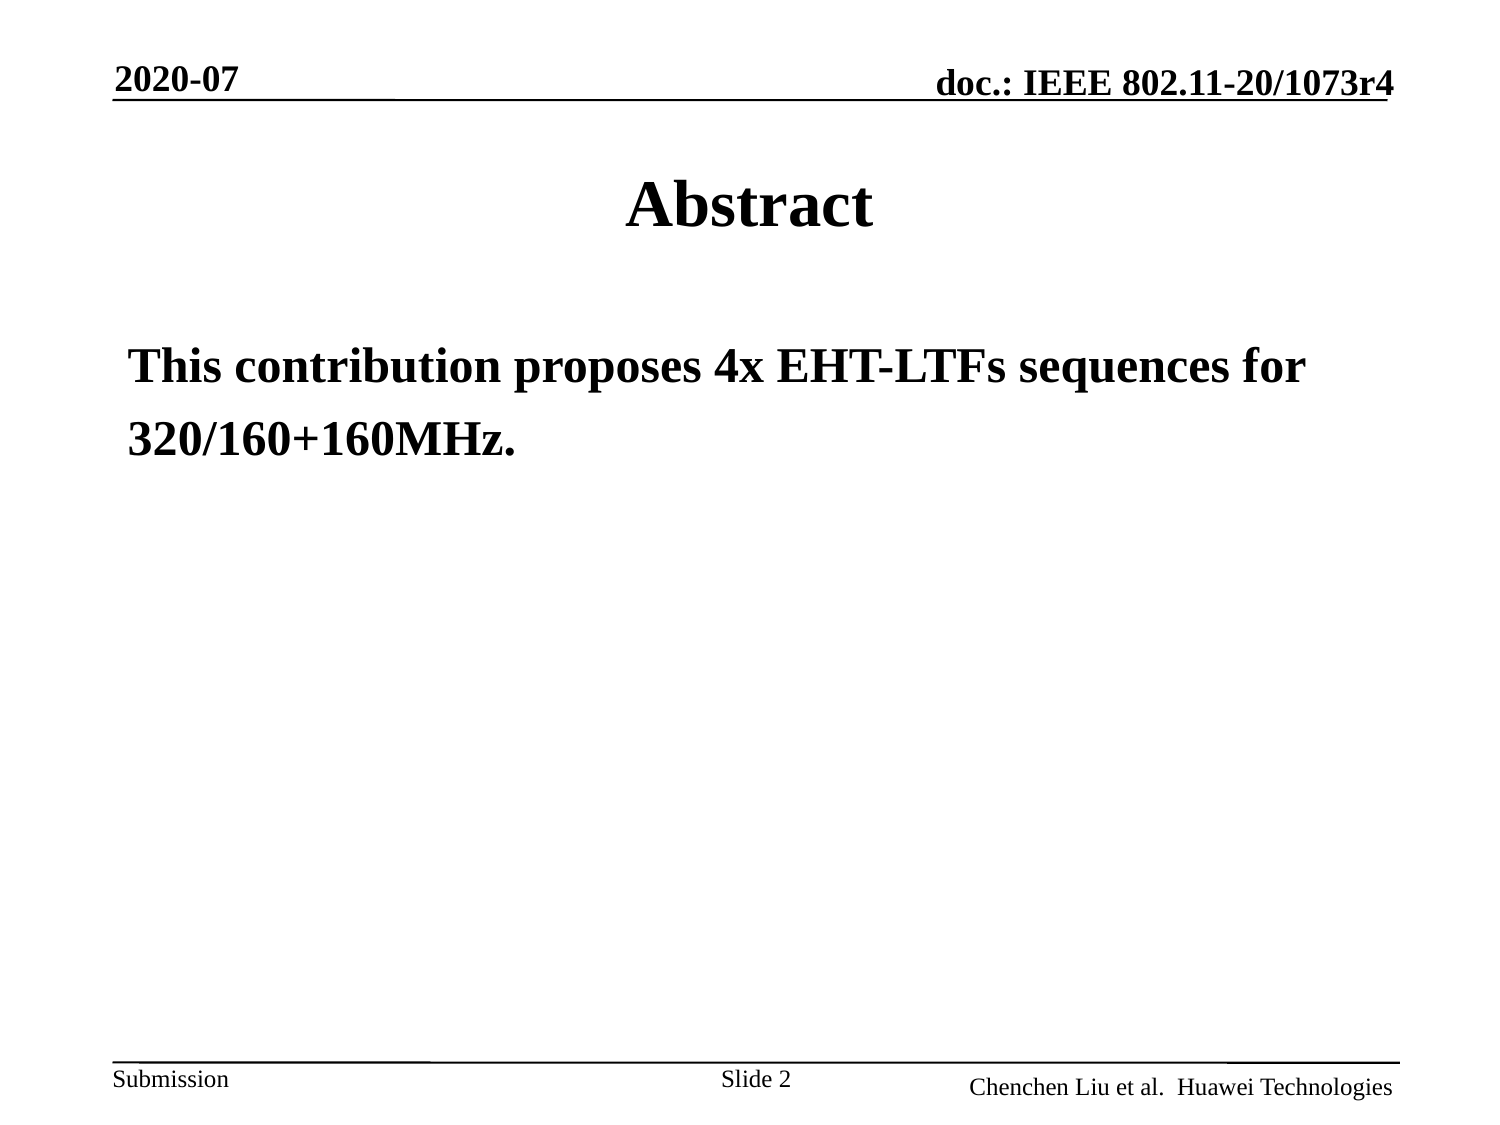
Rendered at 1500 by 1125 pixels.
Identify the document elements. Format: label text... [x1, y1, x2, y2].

slide_number 2020-07 [114, 54, 423, 100]
title Abstract [112, 112, 1388, 288]
slide_number Slide 2 [712, 1061, 800, 1123]
list This contribution proposes 4x EHT-LTFs sequences for 320/160+160MHz. [112, 324, 1388, 1000]
